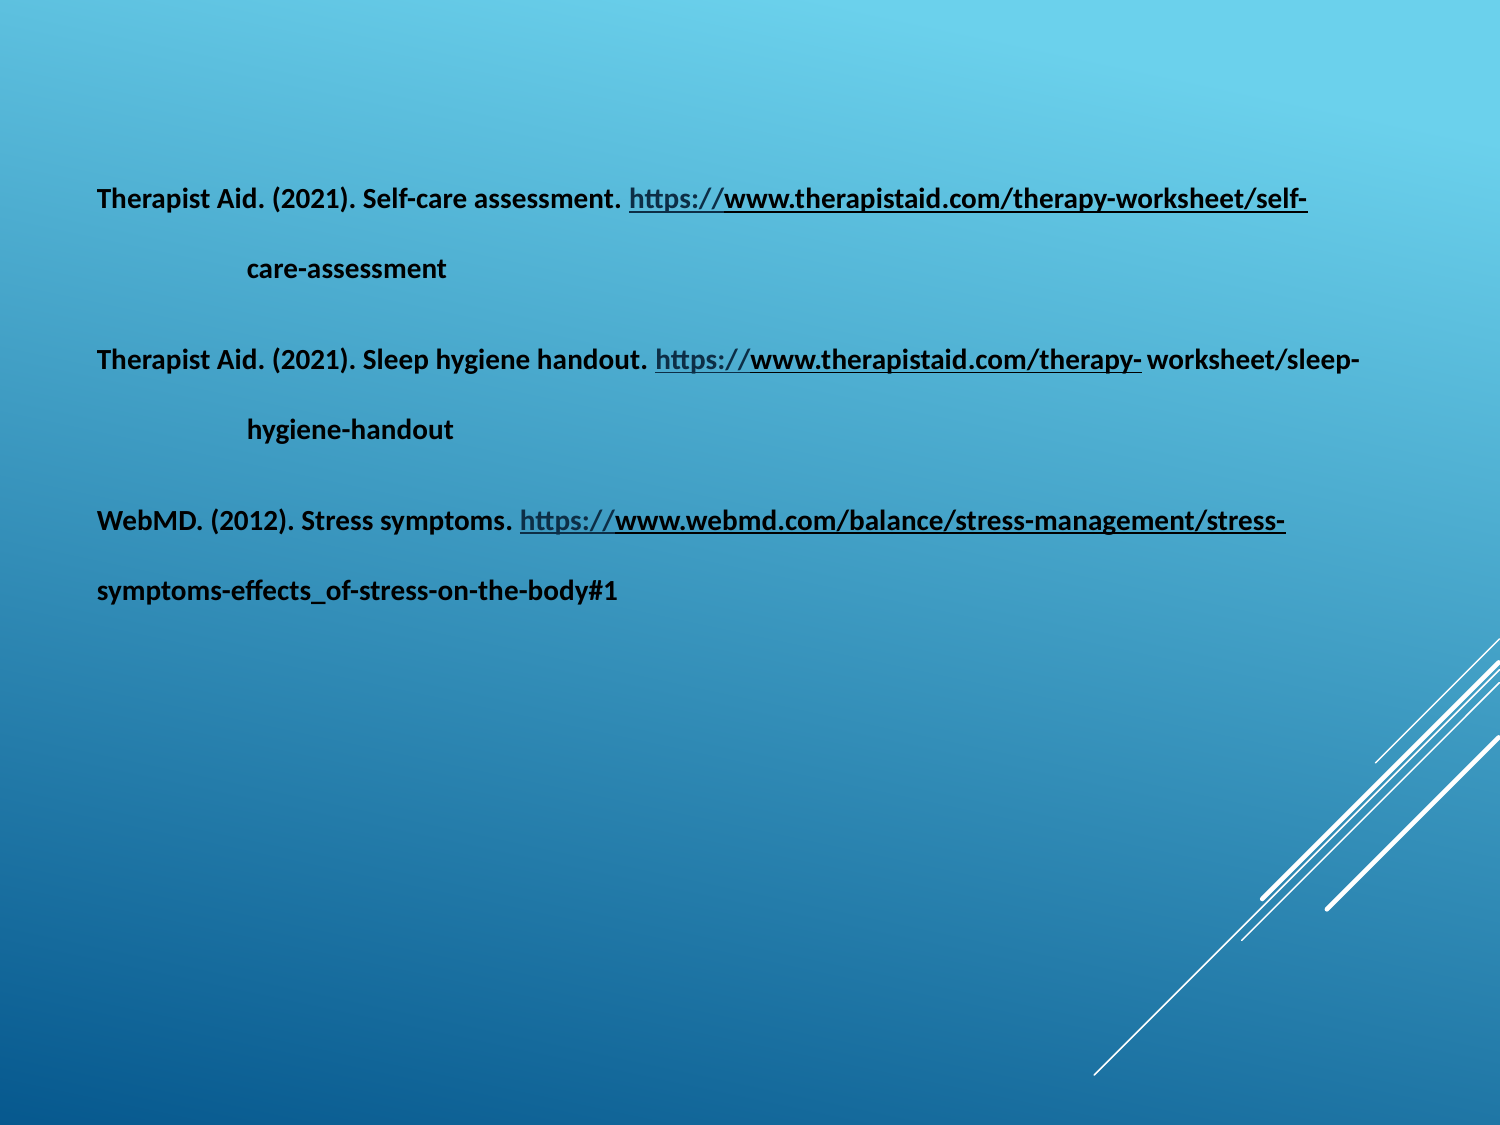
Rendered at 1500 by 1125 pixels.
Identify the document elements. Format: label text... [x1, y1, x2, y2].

text_box Therapist Aid. (2021). Self-care assessment. https://www.therapistaid.com/therapy-worksheet/self- care-assessment Therapist Aid. (2021). Sleep hygiene handout. https://www.therapistaid.com/therapy- worksheet/sleep- hygiene-handout WebMD. (2012). Stress symptoms. https://www.webmd.com/balance/stress-management/stress- symptoms-effects_of-stress-on-the-body#1 [82, 137, 1445, 614]
